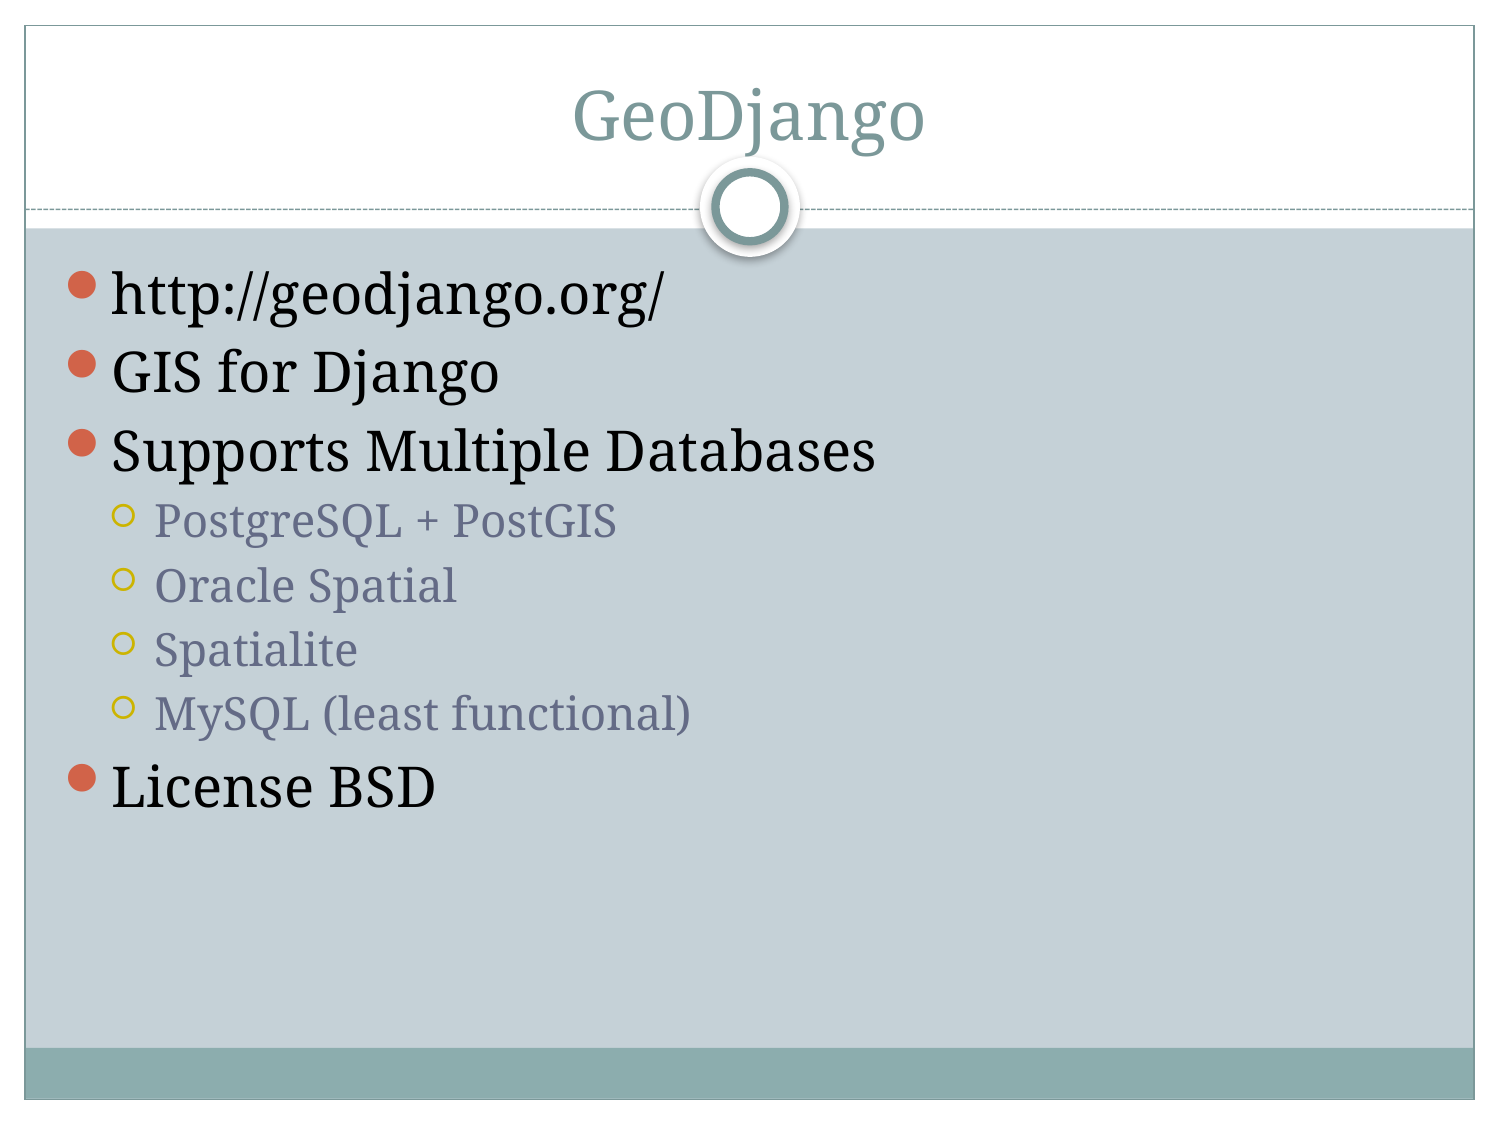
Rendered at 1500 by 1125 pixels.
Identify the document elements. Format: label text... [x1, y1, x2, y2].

title GeoDjango [49, 37, 1450, 162]
list http://geodjango.org/ GIS for Django Supports Multiple Databases PostgreSQL + PostGIS Oracle Spatial Spatialite MySQL (least functional) License BSD [49, 250, 1445, 1001]
